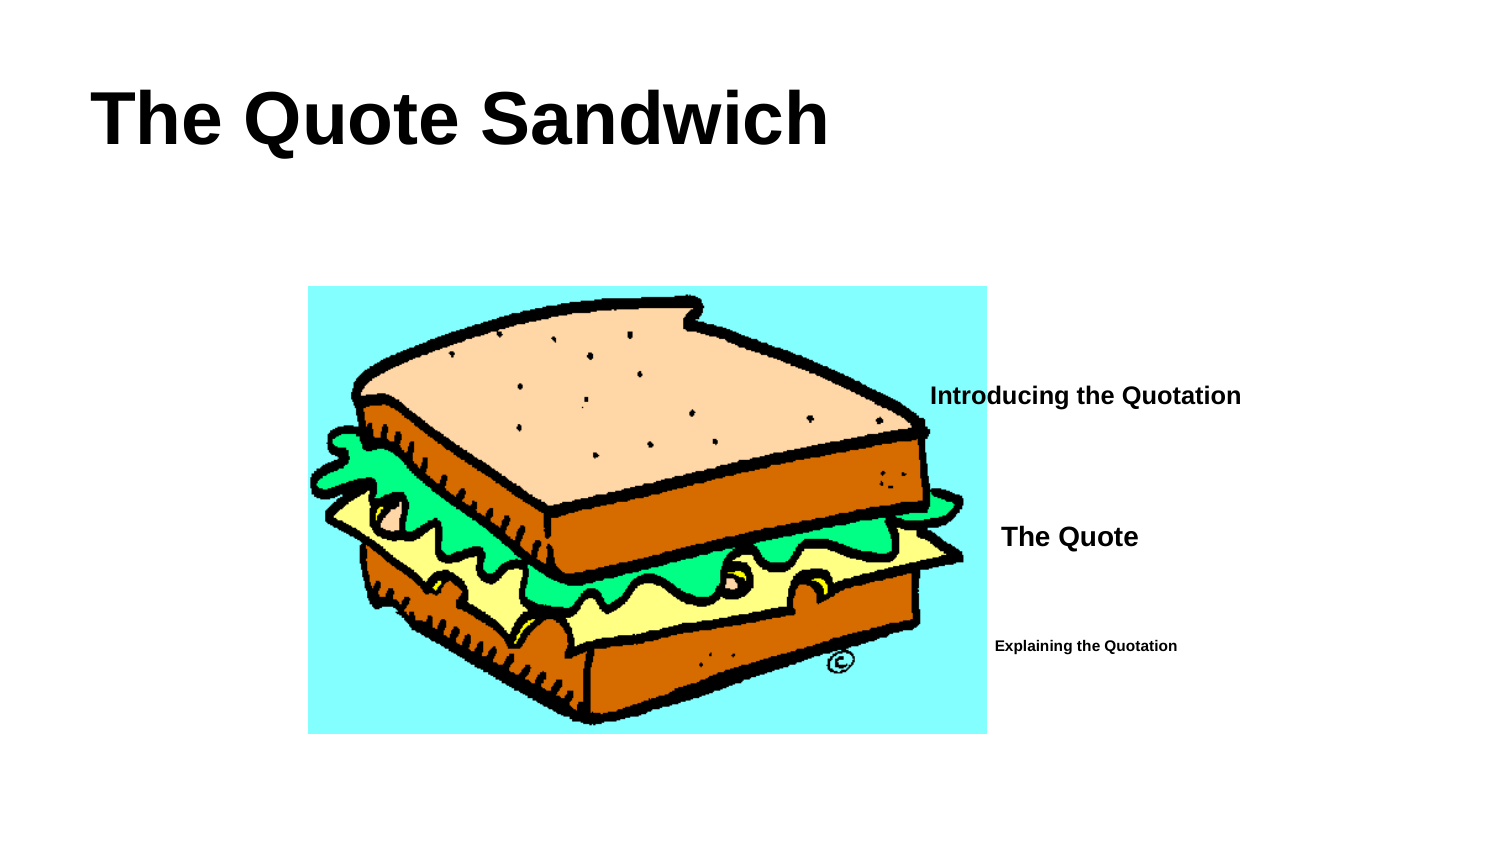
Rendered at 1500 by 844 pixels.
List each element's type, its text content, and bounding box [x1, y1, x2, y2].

title The Quote Sandwich [75, 33, 1425, 175]
picture [308, 285, 987, 734]
text_box Introducing the Quotation [991, 363, 1467, 425]
text_box The Quote [991, 503, 1365, 568]
text_box Explaining the Quotation [991, 620, 1447, 670]
